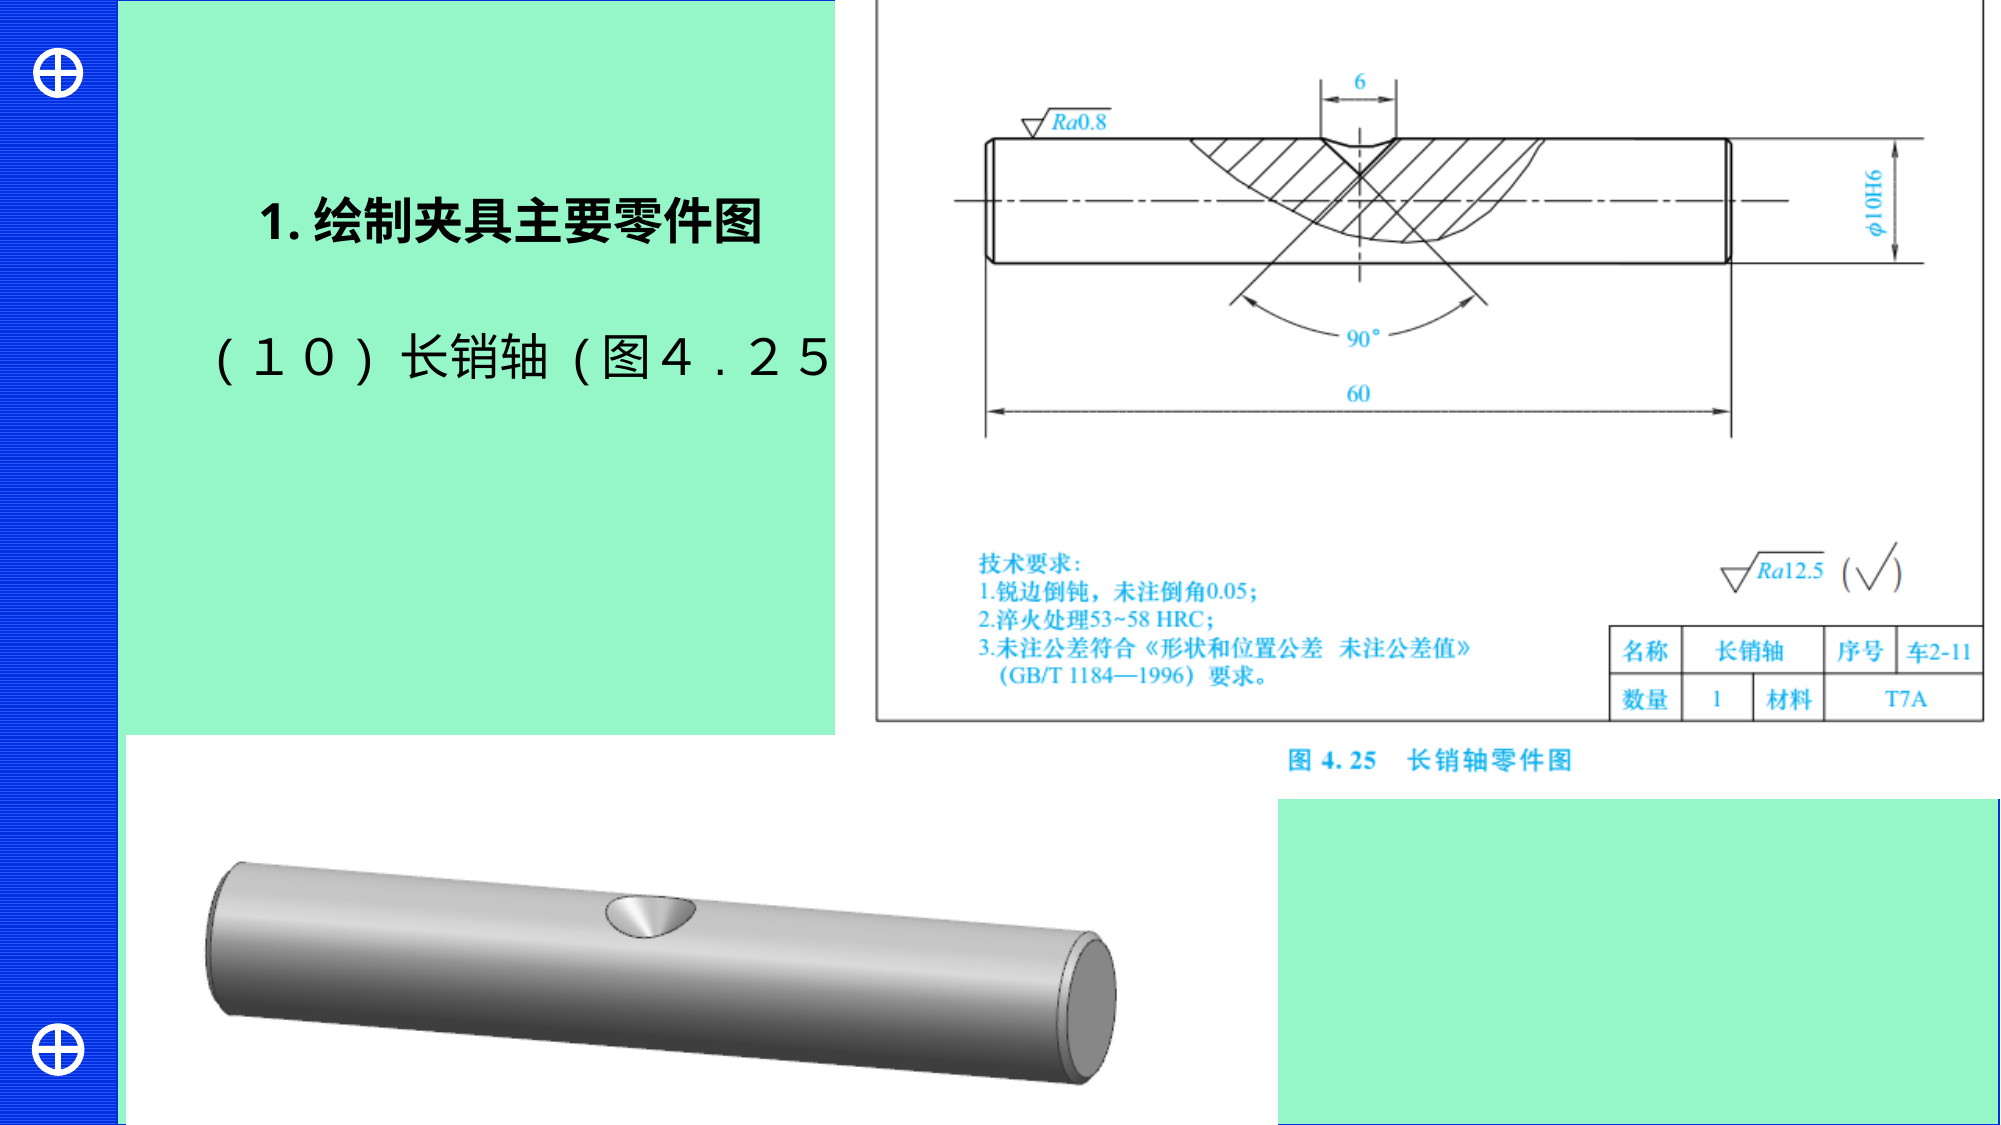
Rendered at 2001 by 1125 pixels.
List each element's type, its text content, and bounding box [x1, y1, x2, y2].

text_box (１０) 长销轴 (图４.２５) 。 [126, 287, 835, 428]
text_box 1.绘制夹具主要零件图 [243, 182, 835, 258]
picture [126, 0, 2000, 1125]
